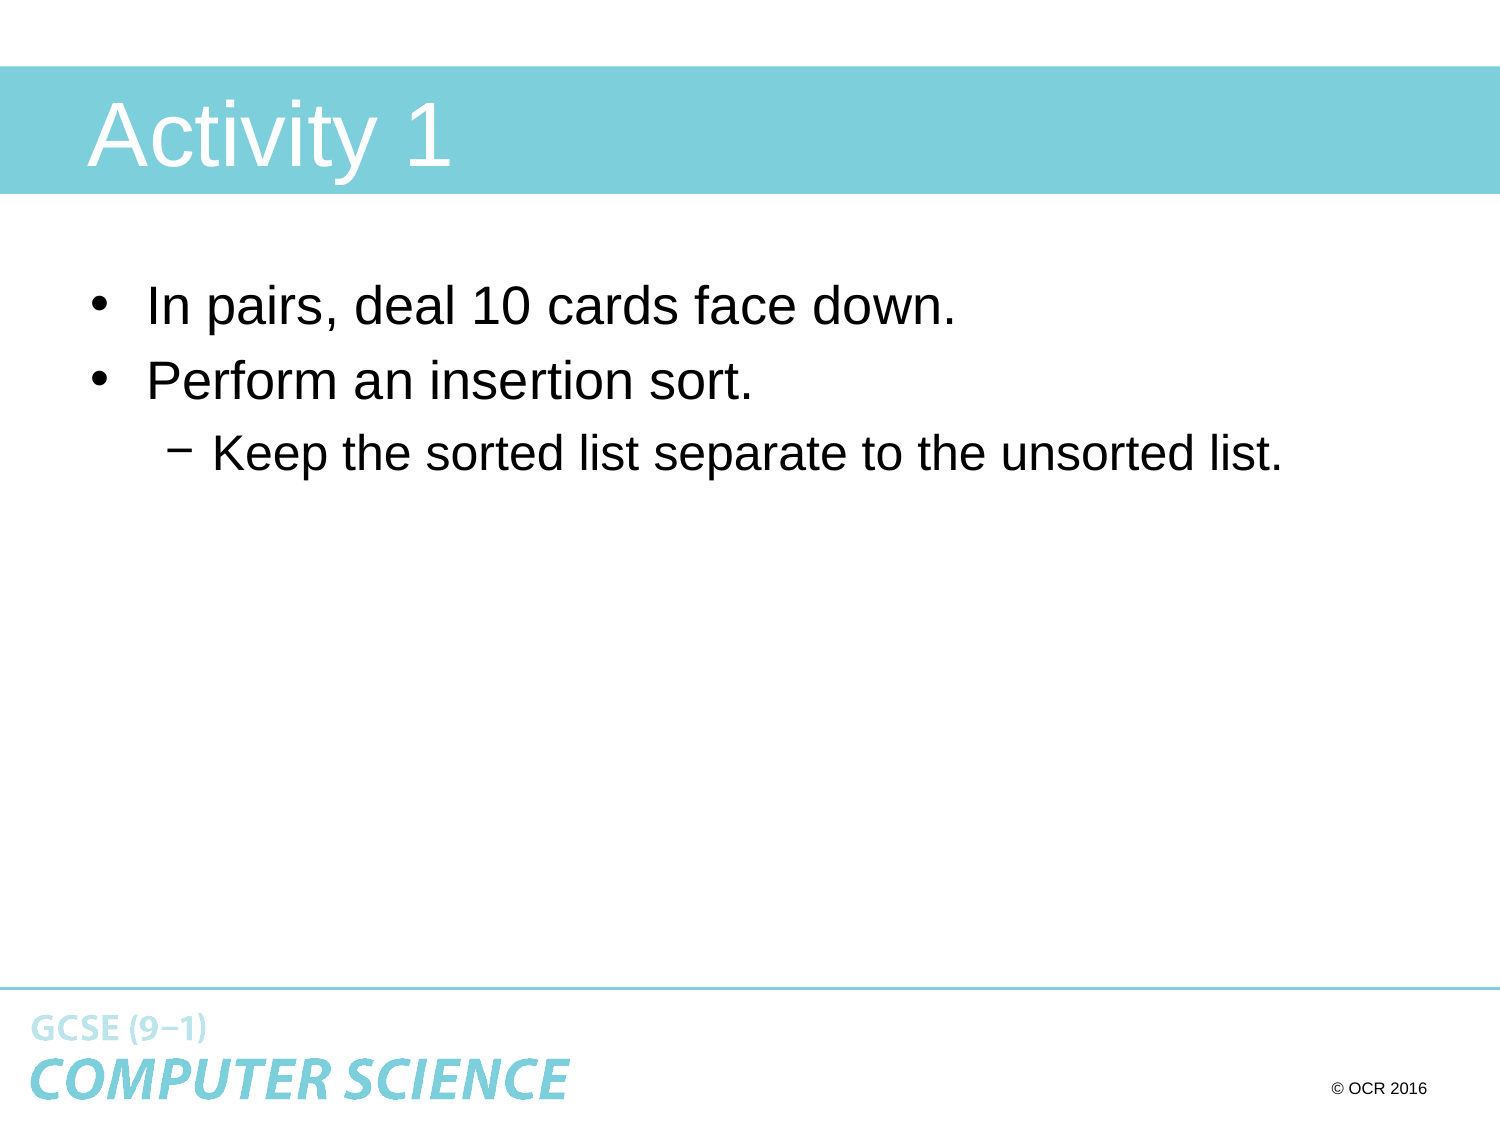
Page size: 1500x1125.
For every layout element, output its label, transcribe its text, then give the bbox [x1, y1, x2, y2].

picture [0, 987, 1500, 1124]
title Activity 1 [0, 66, 1500, 194]
list In pairs, deal 10 cards face down. Perform an insertion sort. Keep the sorted list separate to the unsorted list. [75, 262, 1425, 965]
